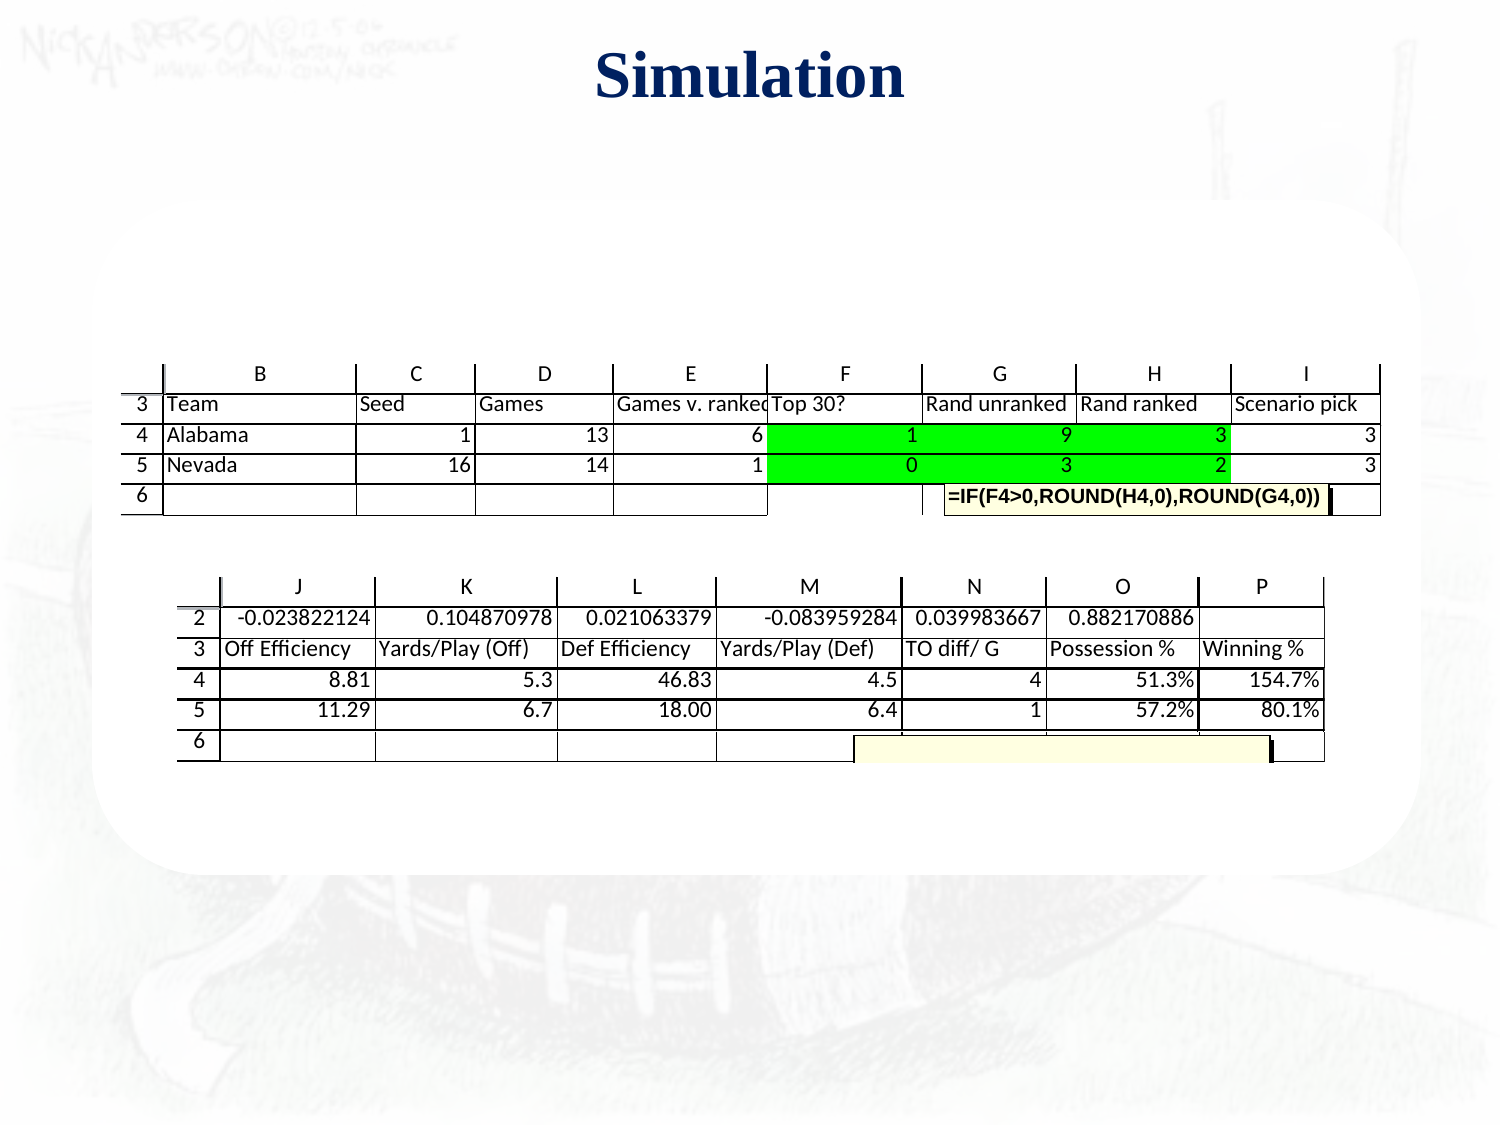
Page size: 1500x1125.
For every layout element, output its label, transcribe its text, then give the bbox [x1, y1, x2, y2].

picture [118, 362, 1382, 517]
title Simulation [75, 12, 1425, 130]
text_box [89, 197, 1423, 878]
picture [174, 574, 1326, 763]
